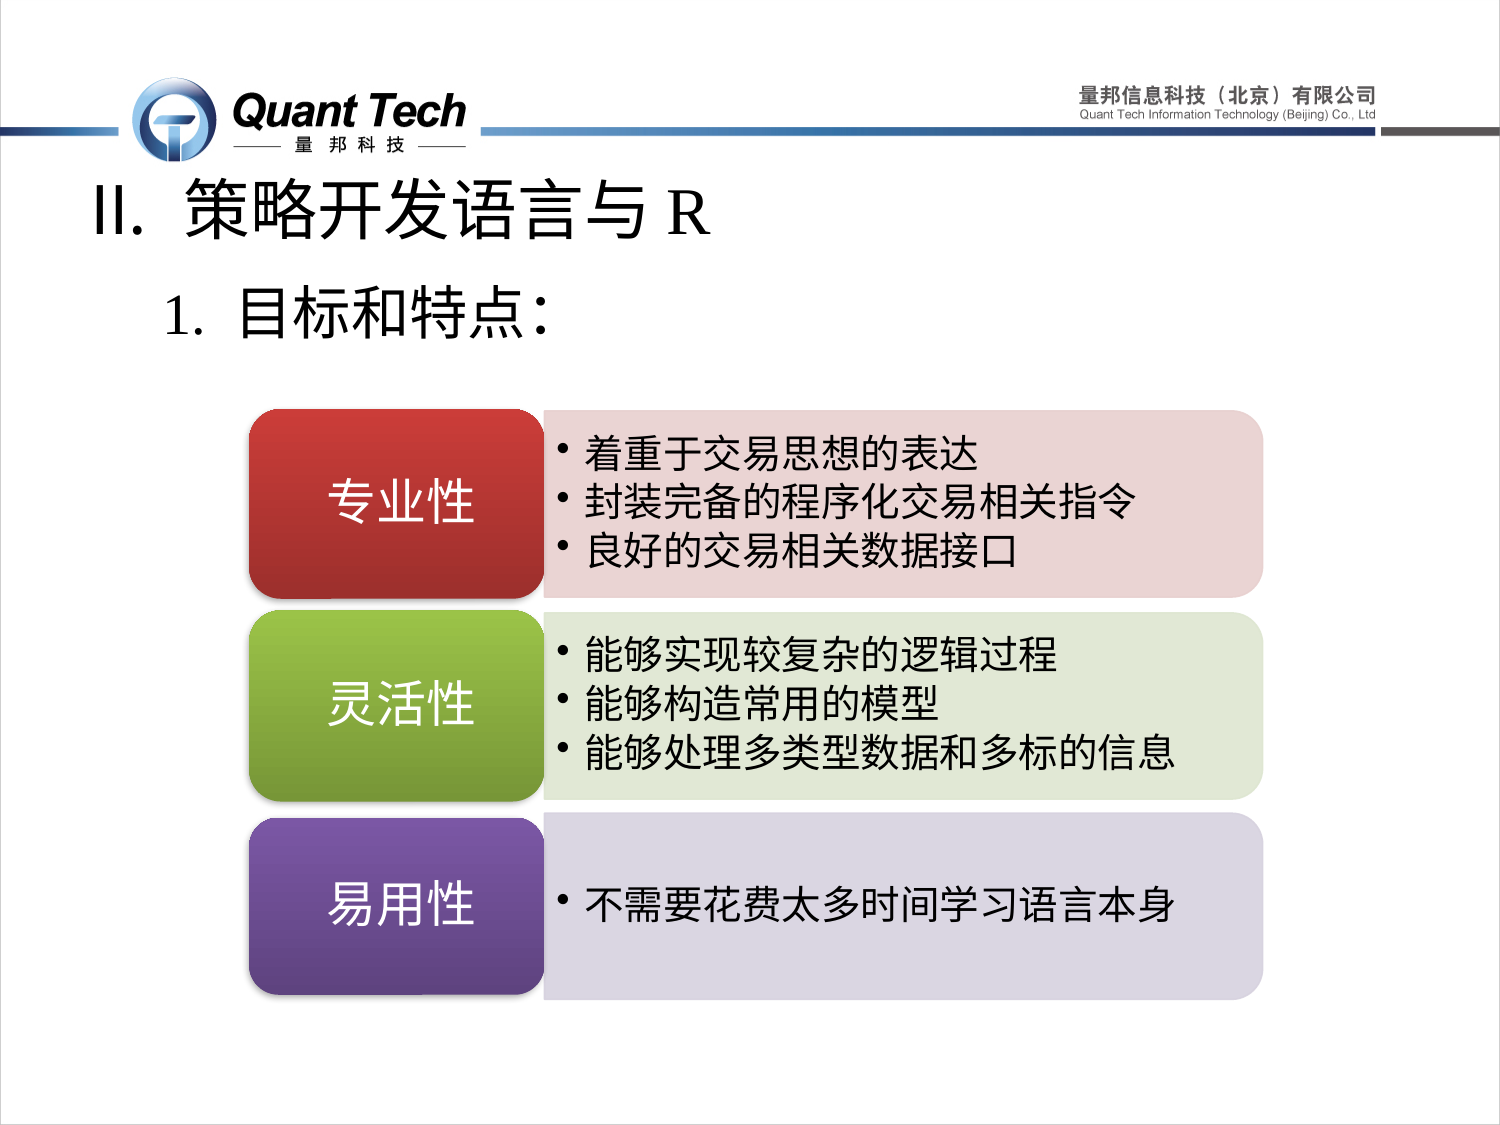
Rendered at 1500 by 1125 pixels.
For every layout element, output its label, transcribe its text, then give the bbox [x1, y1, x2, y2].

title 策略开发语言与R [75, 160, 1425, 256]
list 1. 目标和特点： [147, 268, 1376, 409]
picture [0, 0, 1500, 1125]
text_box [194, 408, 1318, 1000]
